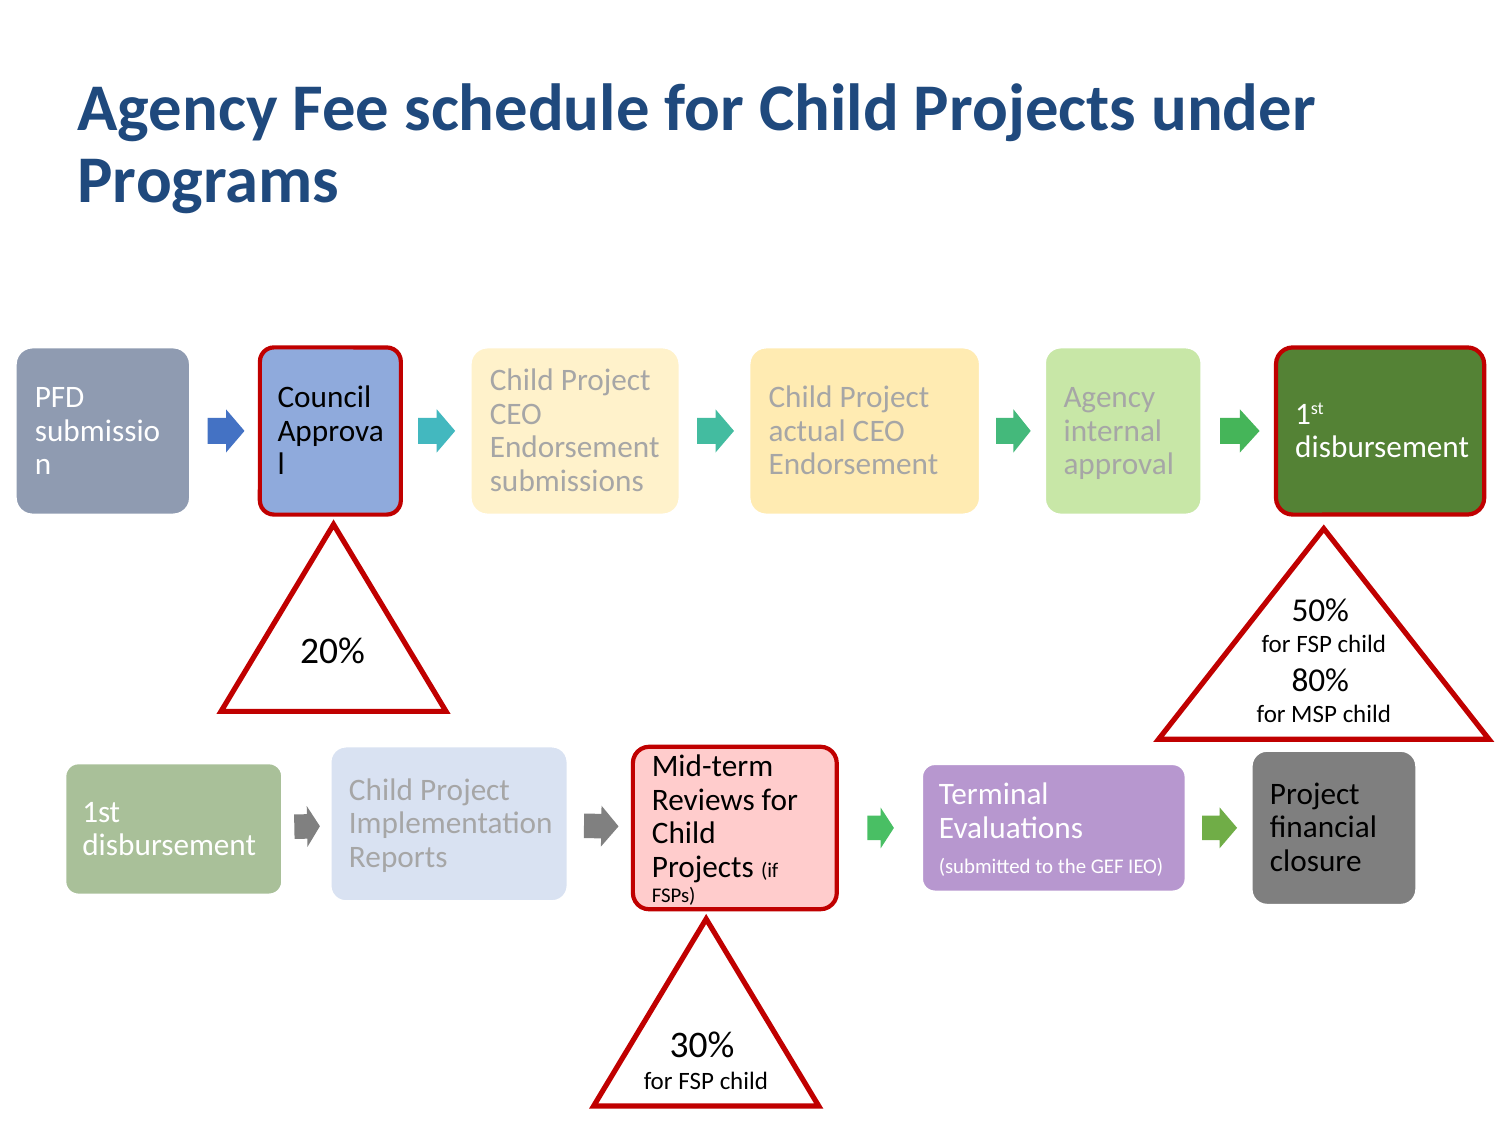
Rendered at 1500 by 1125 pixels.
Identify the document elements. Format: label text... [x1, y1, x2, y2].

text_box [1156, 686, 1492, 741]
text_box 50% for FSP child 80% for MSP child [1198, 580, 1449, 735]
text_box [1282, 526, 1366, 580]
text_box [14, 337, 1486, 525]
text_box 30% for FSP child [622, 1012, 790, 1103]
text_box [219, 525, 448, 713]
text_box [65, 745, 1418, 911]
text_box 20% [285, 618, 382, 679]
text_box [591, 1056, 821, 1107]
text_box [648, 916, 764, 1012]
title Agency Fee schedule for Child Projects under Programs [62, 79, 1463, 210]
